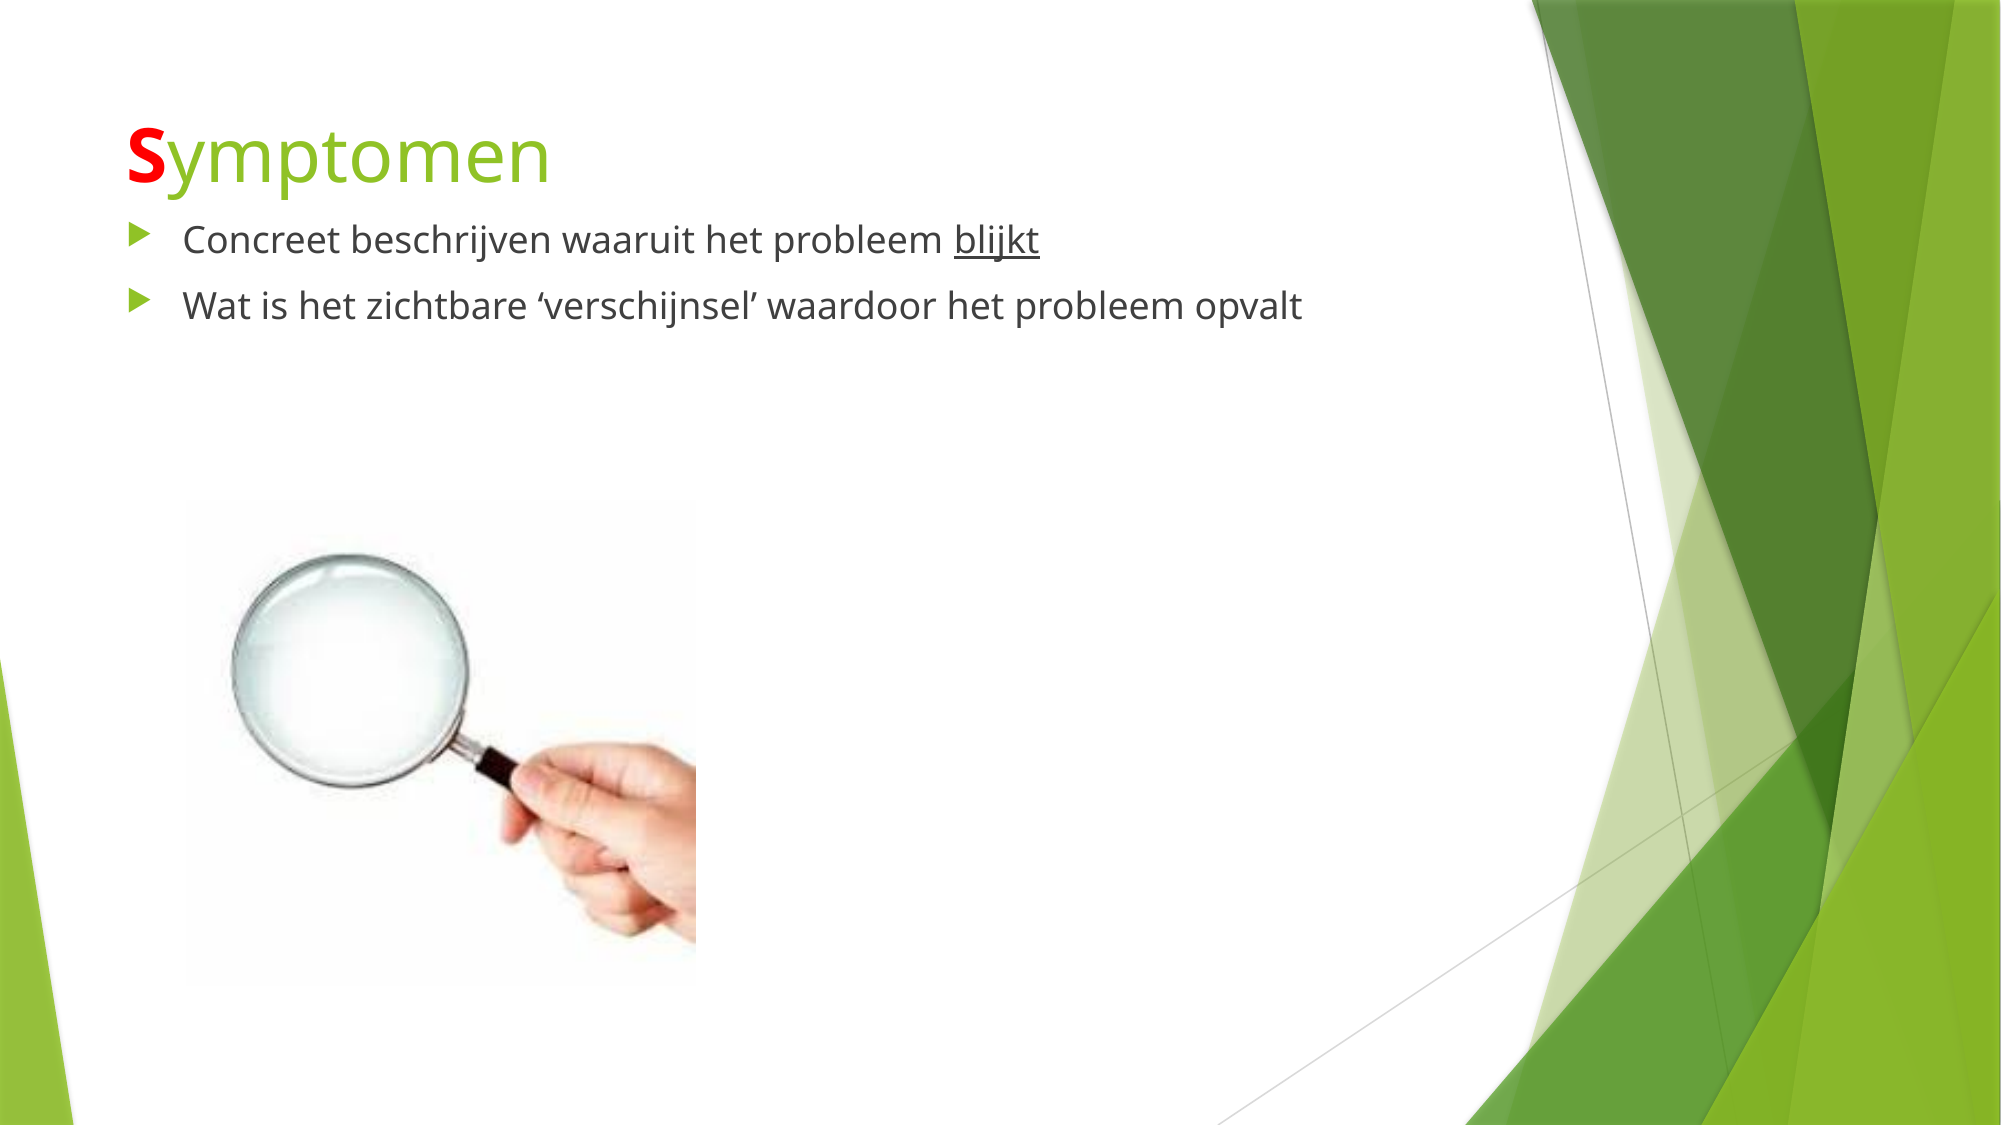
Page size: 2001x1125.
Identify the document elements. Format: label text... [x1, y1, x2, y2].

picture [185, 500, 696, 987]
title Symptomen [111, 99, 1522, 208]
list Concreet beschrijven waaruit het probleem blijkt Wat is het zichtbare ‘verschijnsel’ waardoor het probleem opvalt [111, 208, 1522, 845]
